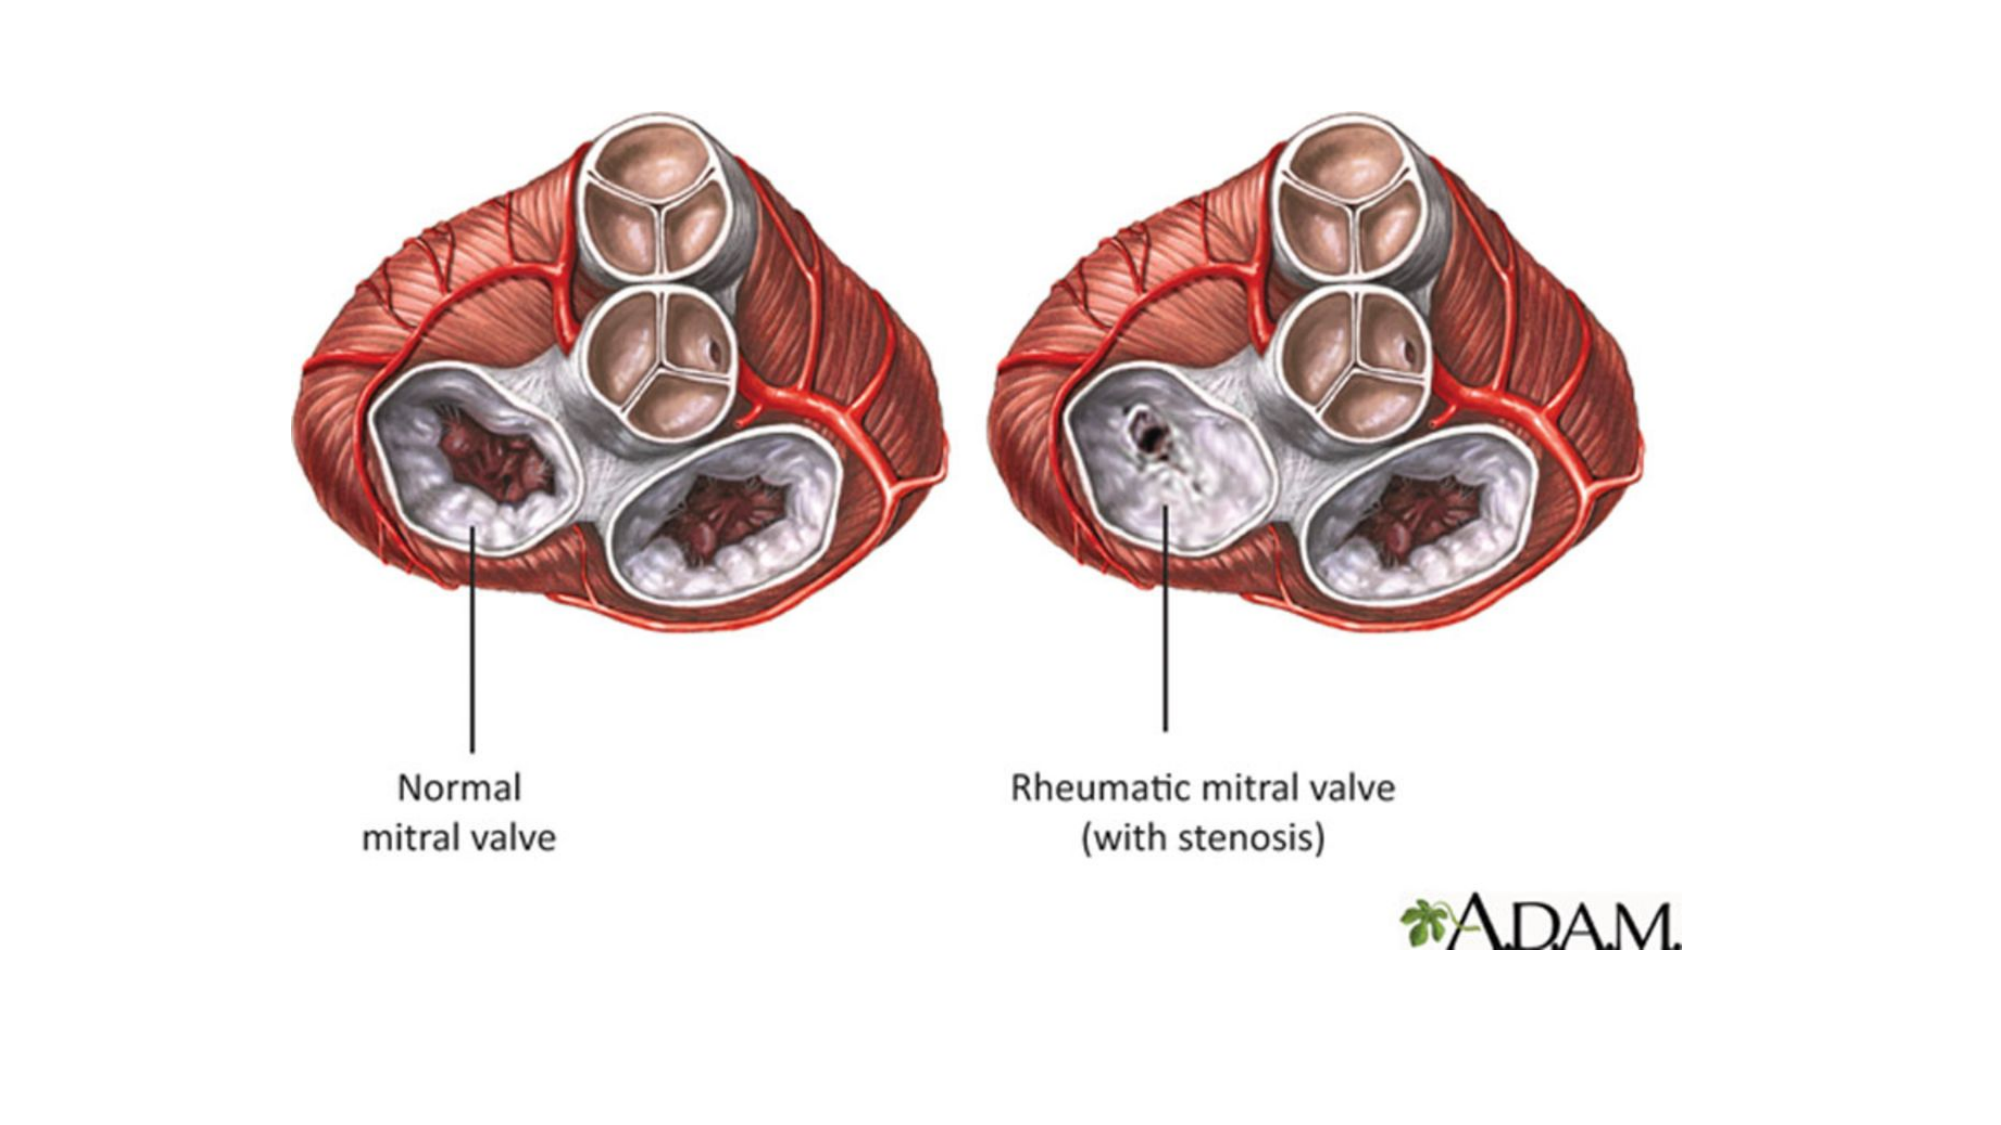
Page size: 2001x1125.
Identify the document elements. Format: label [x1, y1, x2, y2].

picture [290, 111, 1682, 950]
